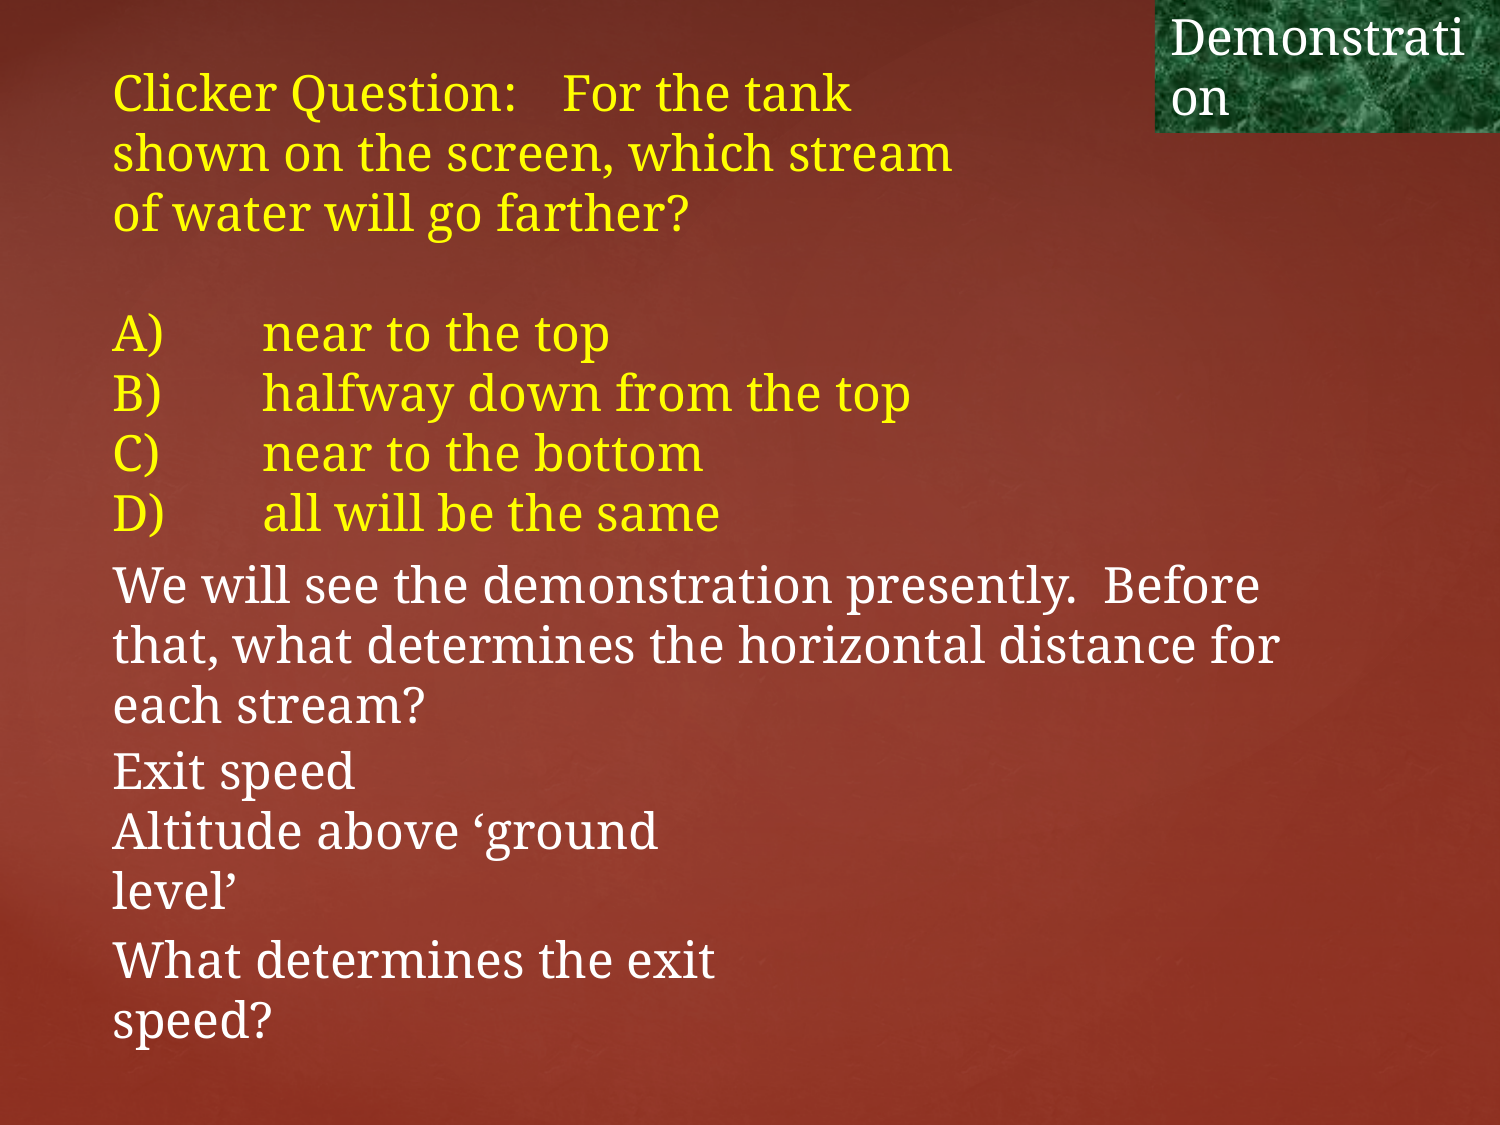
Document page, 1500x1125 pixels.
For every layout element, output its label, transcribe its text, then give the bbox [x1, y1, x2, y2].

text_box We will see the demonstration presently. Before that, what determines the horizontal distance for each stream? [97, 606, 1358, 742]
text_box Exit speed Altitude above ‘ground level’ [97, 798, 766, 928]
text_box [112, 517, 1373, 795]
text_box Head Pressure Demonstration [1154, 0, 1500, 133]
text_box What determines the exit speed? [97, 984, 766, 1057]
text_box Clicker Question: For the tank shown on the screen, which stream of water will go farther? A) near to the top B) halfway down from the top C) near to the bottom D) all will be the same [97, 66, 1021, 549]
